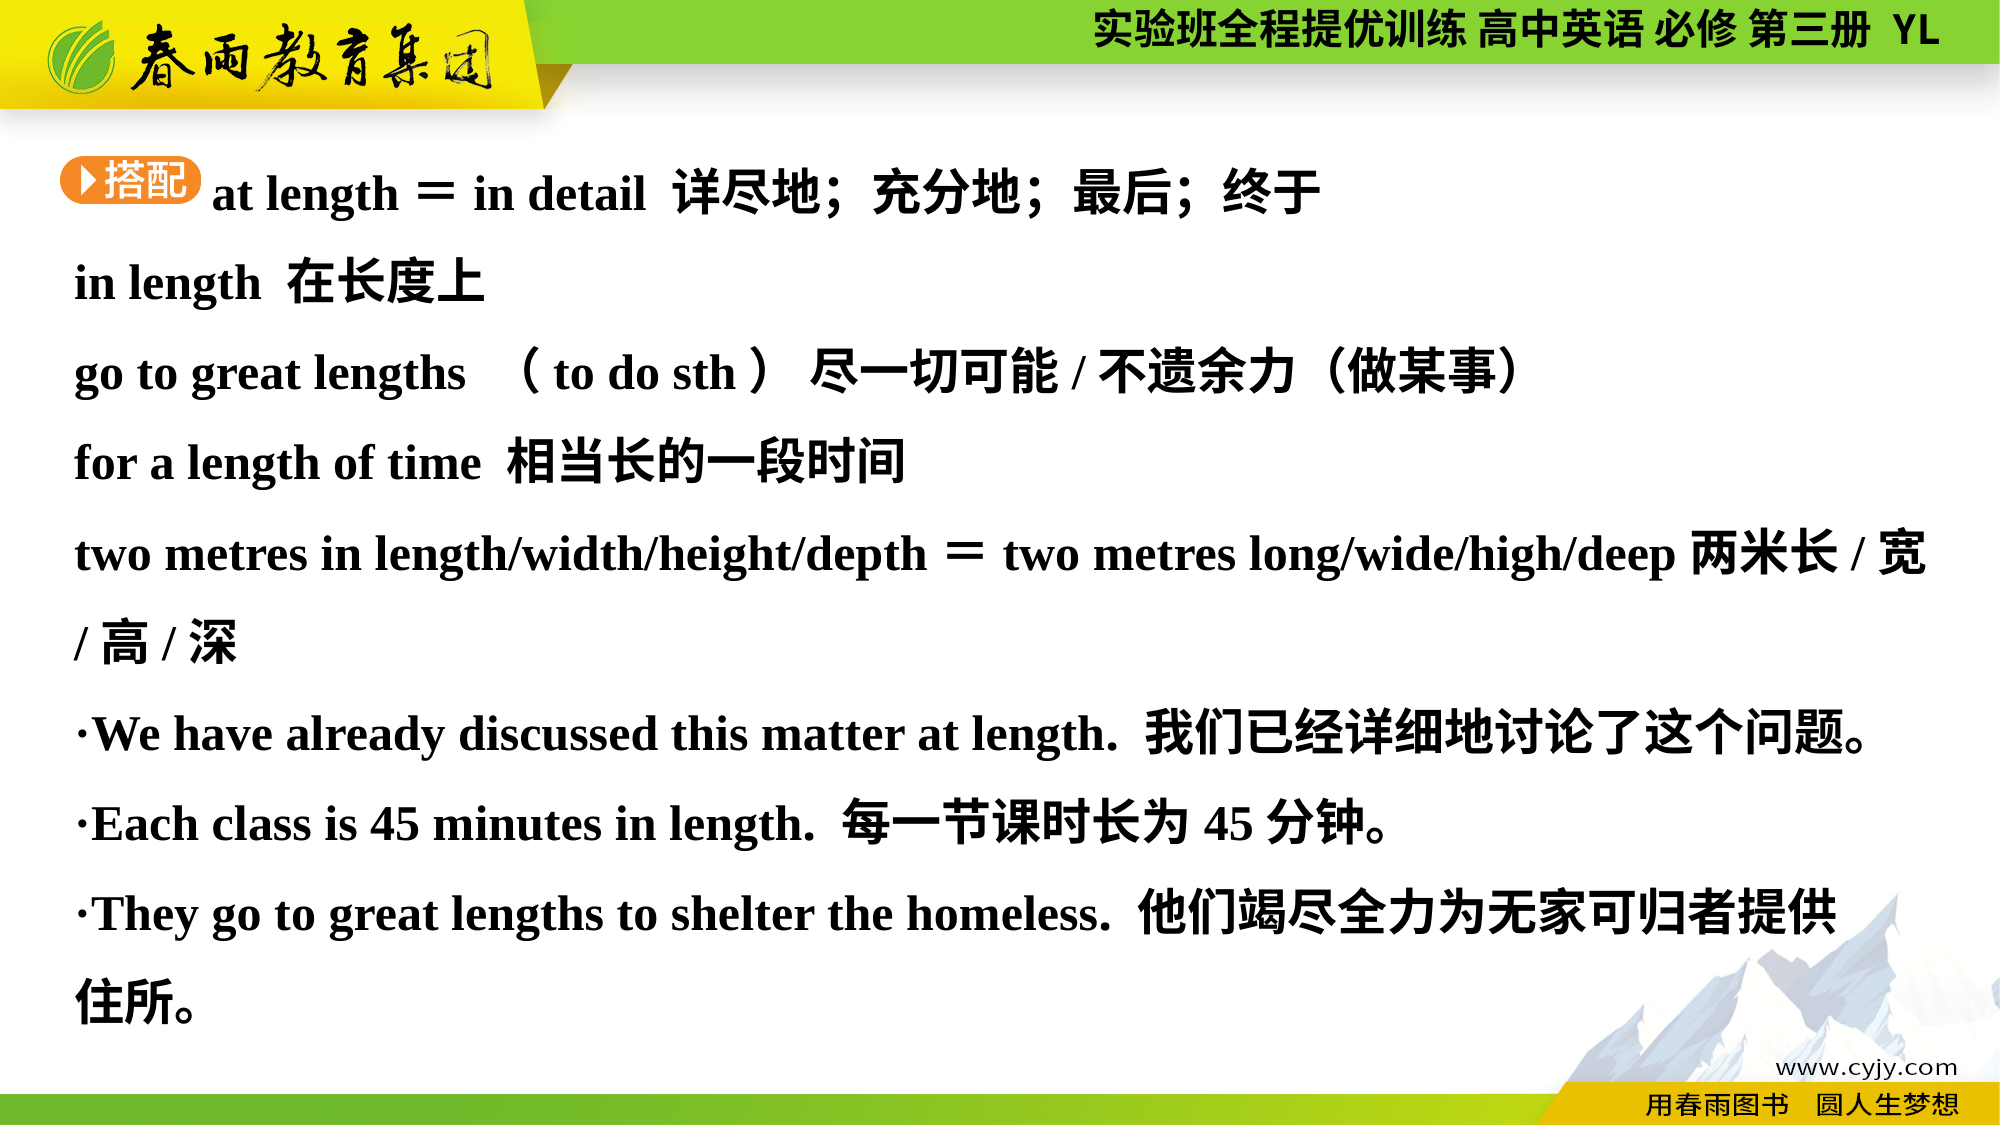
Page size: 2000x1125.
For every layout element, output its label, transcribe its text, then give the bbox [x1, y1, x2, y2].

list at length＝in detail 详尽地；充分地；最后；终于 in length 在长度上 go to great lengths （to do sth） 尽一切可能/不遗余力（做某事） for a length of time 相当长的一段时间 two metres in length/width/height/depth＝two metres long/wide/high/deep两米长/宽/高/深 ·We have already discussed this matter at length. 我们已经详细地讨论了这个问题。 ·Each class is 45 minutes in length. 每一节课时长为45分钟。 ·They go to great lengths to shelter the homeless. 他们竭尽全力为无家可归者提供 住所。 [59, 122, 1944, 1047]
picture [0, 0, 2000, 1125]
